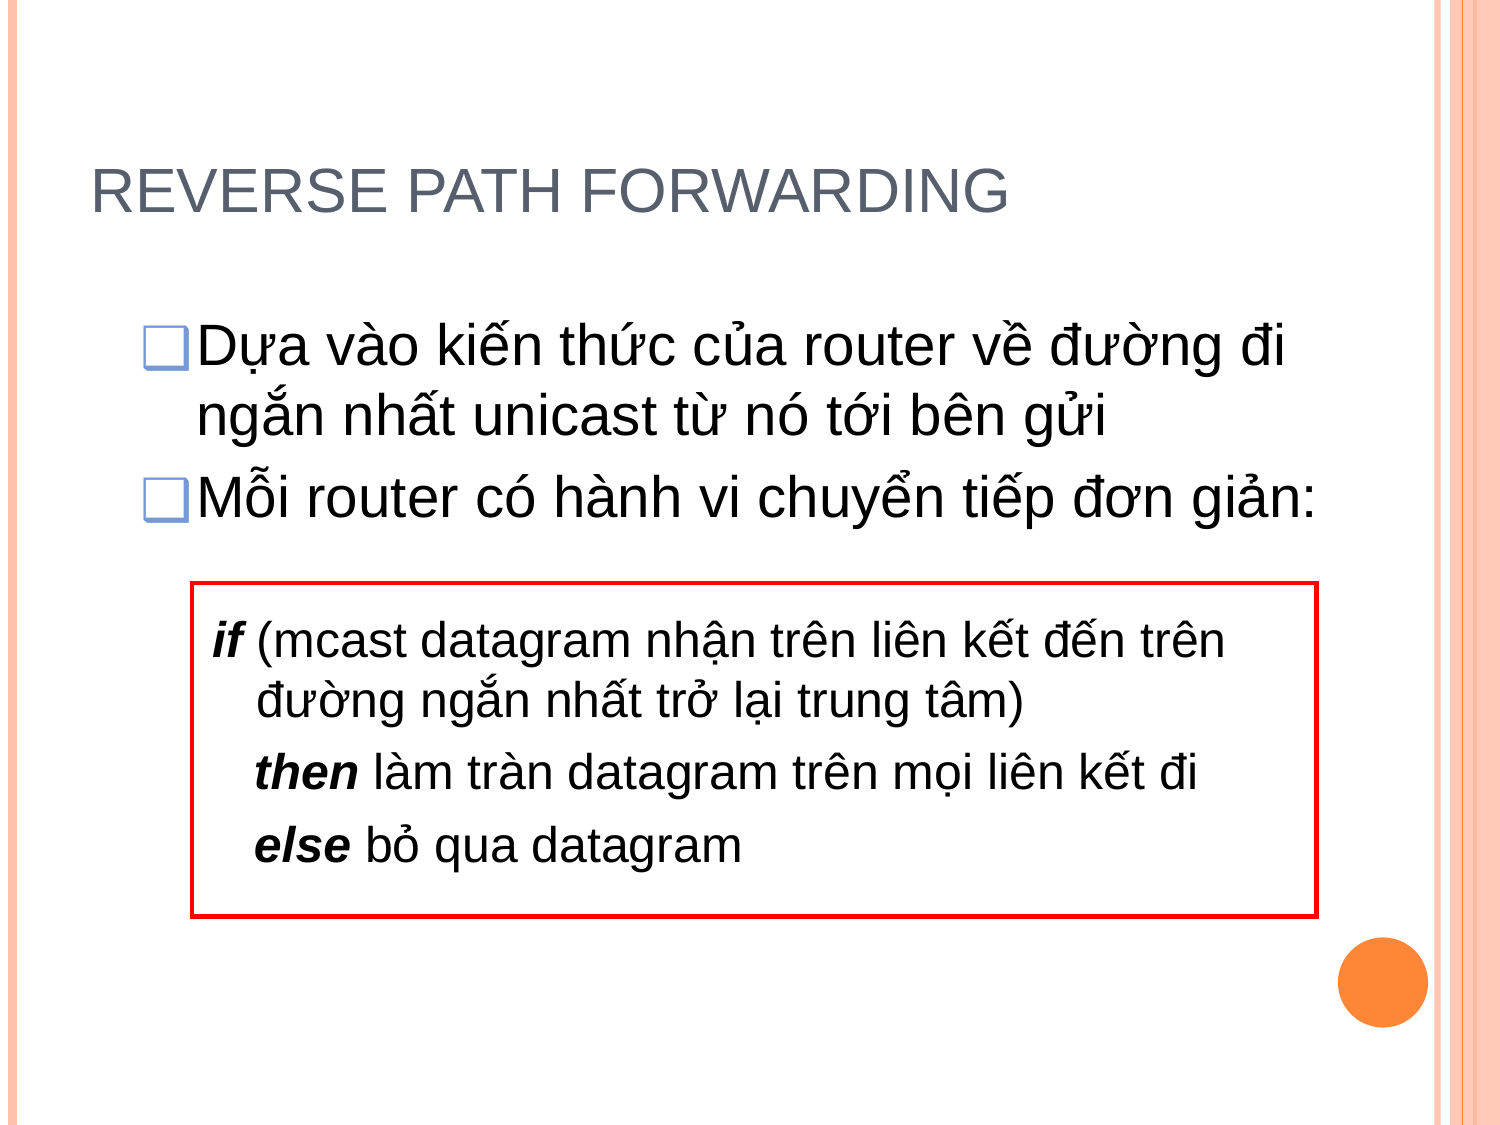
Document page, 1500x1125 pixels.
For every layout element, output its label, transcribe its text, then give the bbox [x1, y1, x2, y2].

text_box Dựa vào kiến thức của router về đường đi ngắn nhất unicast từ nó tới bên gửi Mỗi router có hành vi chuyển tiếp đơn giản: [125, 299, 1425, 525]
title Reverse Path Forwarding [75, 45, 1300, 233]
text_box [191, 583, 1317, 917]
